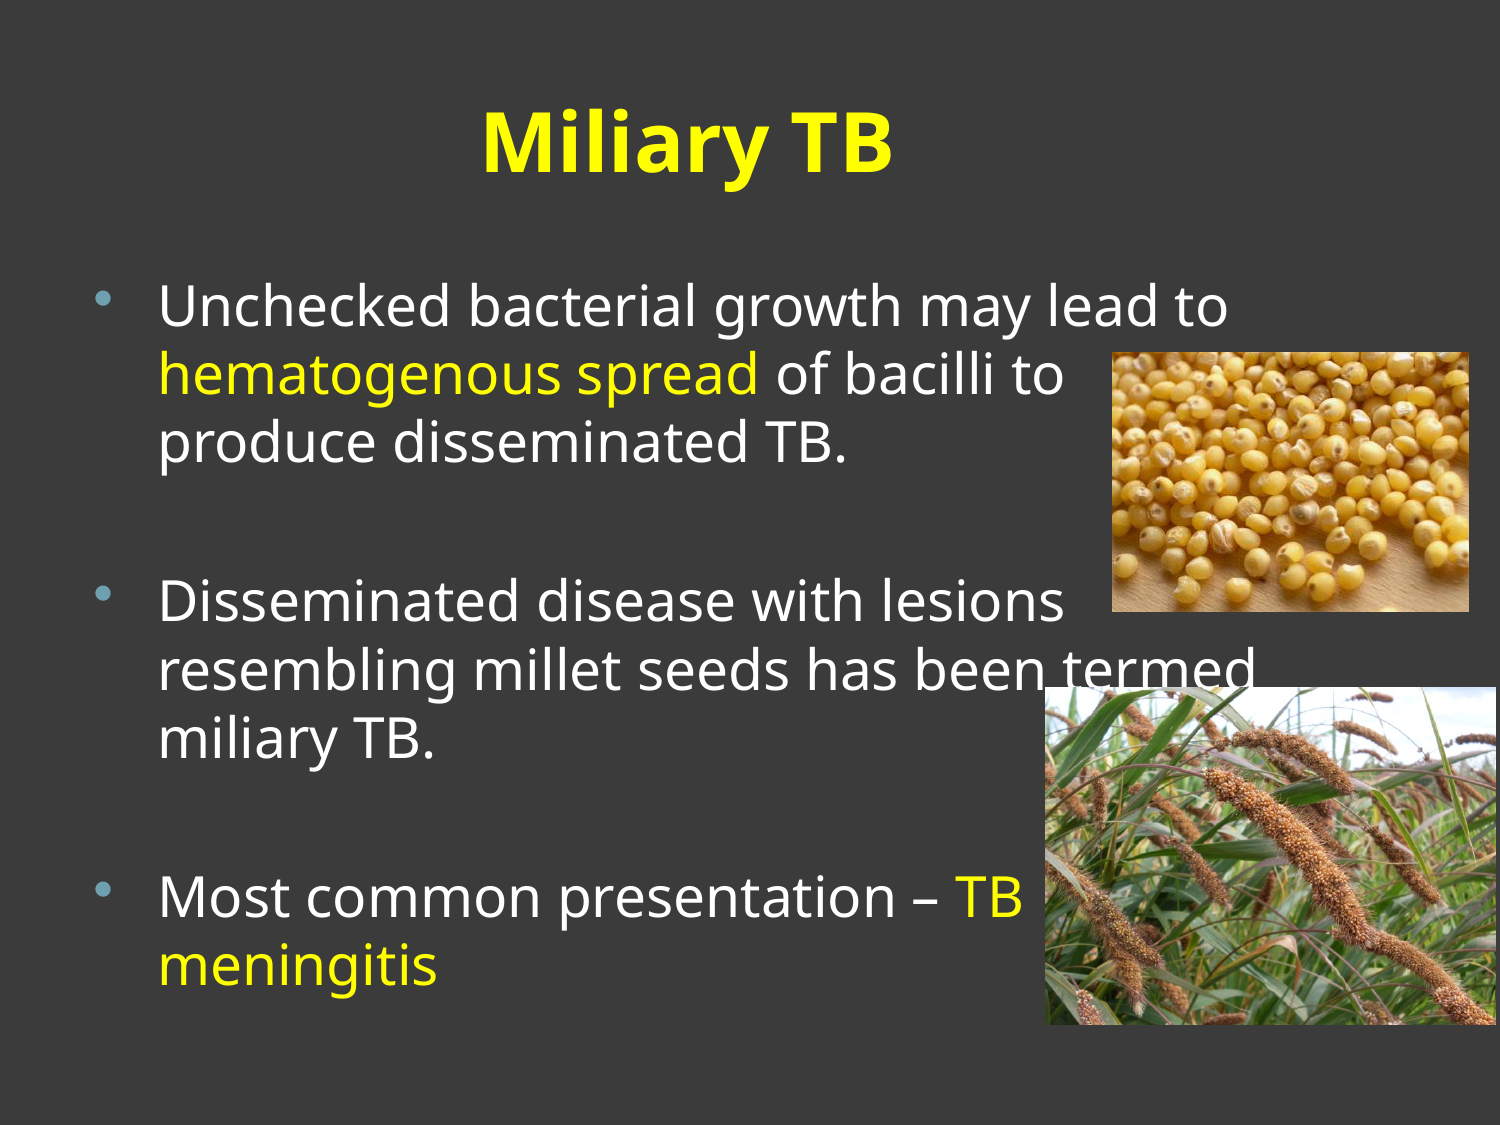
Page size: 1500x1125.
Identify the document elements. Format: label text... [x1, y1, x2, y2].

picture [1112, 351, 1469, 612]
title Miliary TB [75, 45, 1300, 233]
list Unchecked bacterial growth may lead to hematogenous spread of bacilli to produce disseminated TB. Disseminated disease with lesions resembling millet seeds has been termed miliary TB. Most common presentation – TB meningitis [75, 262, 1300, 1005]
picture [1044, 687, 1496, 1026]
